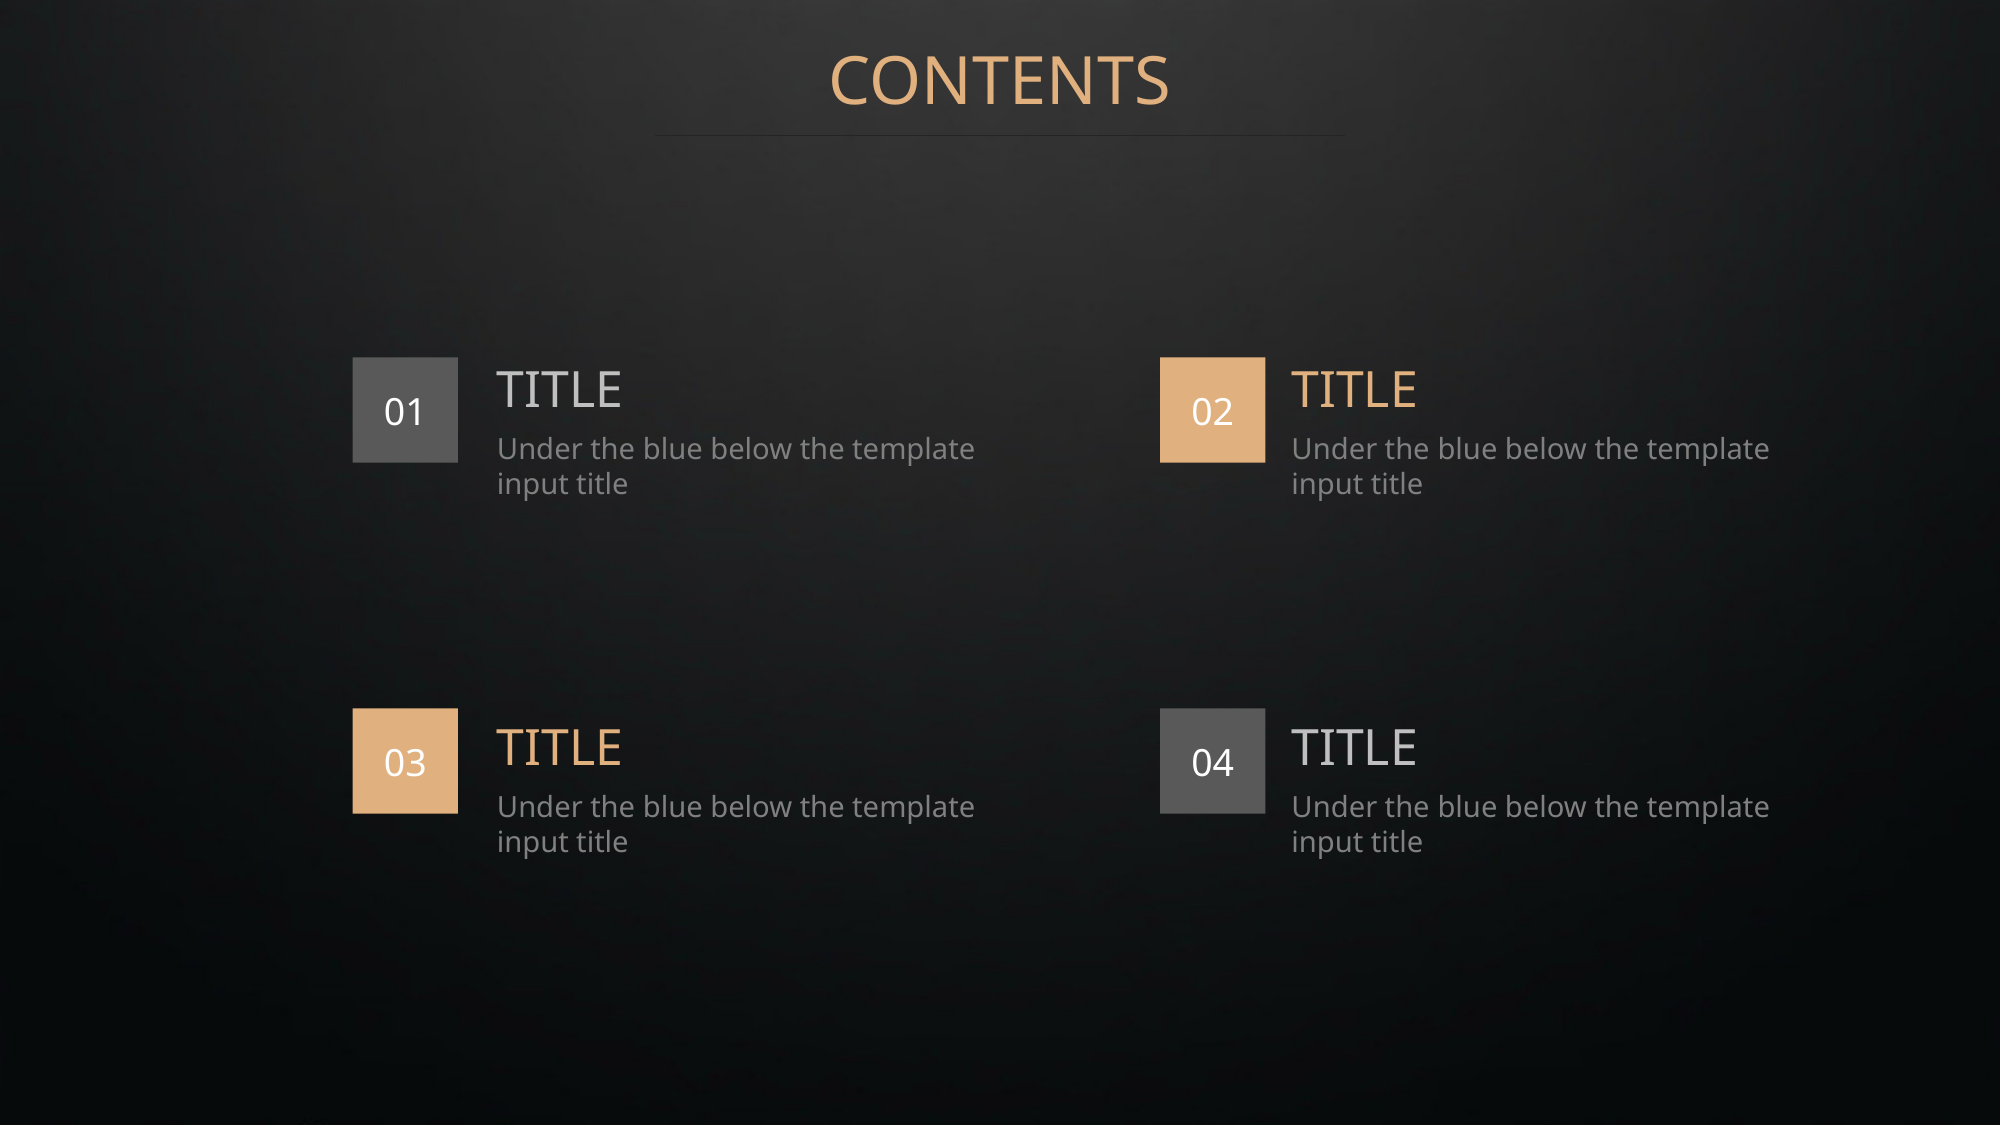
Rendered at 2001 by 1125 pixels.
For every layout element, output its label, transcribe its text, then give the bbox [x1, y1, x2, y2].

text_box 03 [352, 707, 459, 815]
text_box 02 [1159, 356, 1266, 464]
text_box Under the blue below the template input title [482, 781, 1012, 866]
text_box Under the blue below the template input title [482, 423, 1012, 508]
text_box CONTENTS [814, 30, 1186, 125]
text_box Under the blue below the template input title [1276, 781, 1807, 866]
text_box Under the blue below the template input title [1276, 423, 1807, 508]
text_box TITLE [1276, 350, 1450, 425]
text_box TITLE [482, 708, 656, 784]
text_box TITLE [482, 350, 656, 425]
picture [0, 0, 2000, 1125]
text_box TITLE [1276, 708, 1450, 784]
text_box 04 [1159, 707, 1266, 815]
text_box 01 [352, 356, 459, 464]
